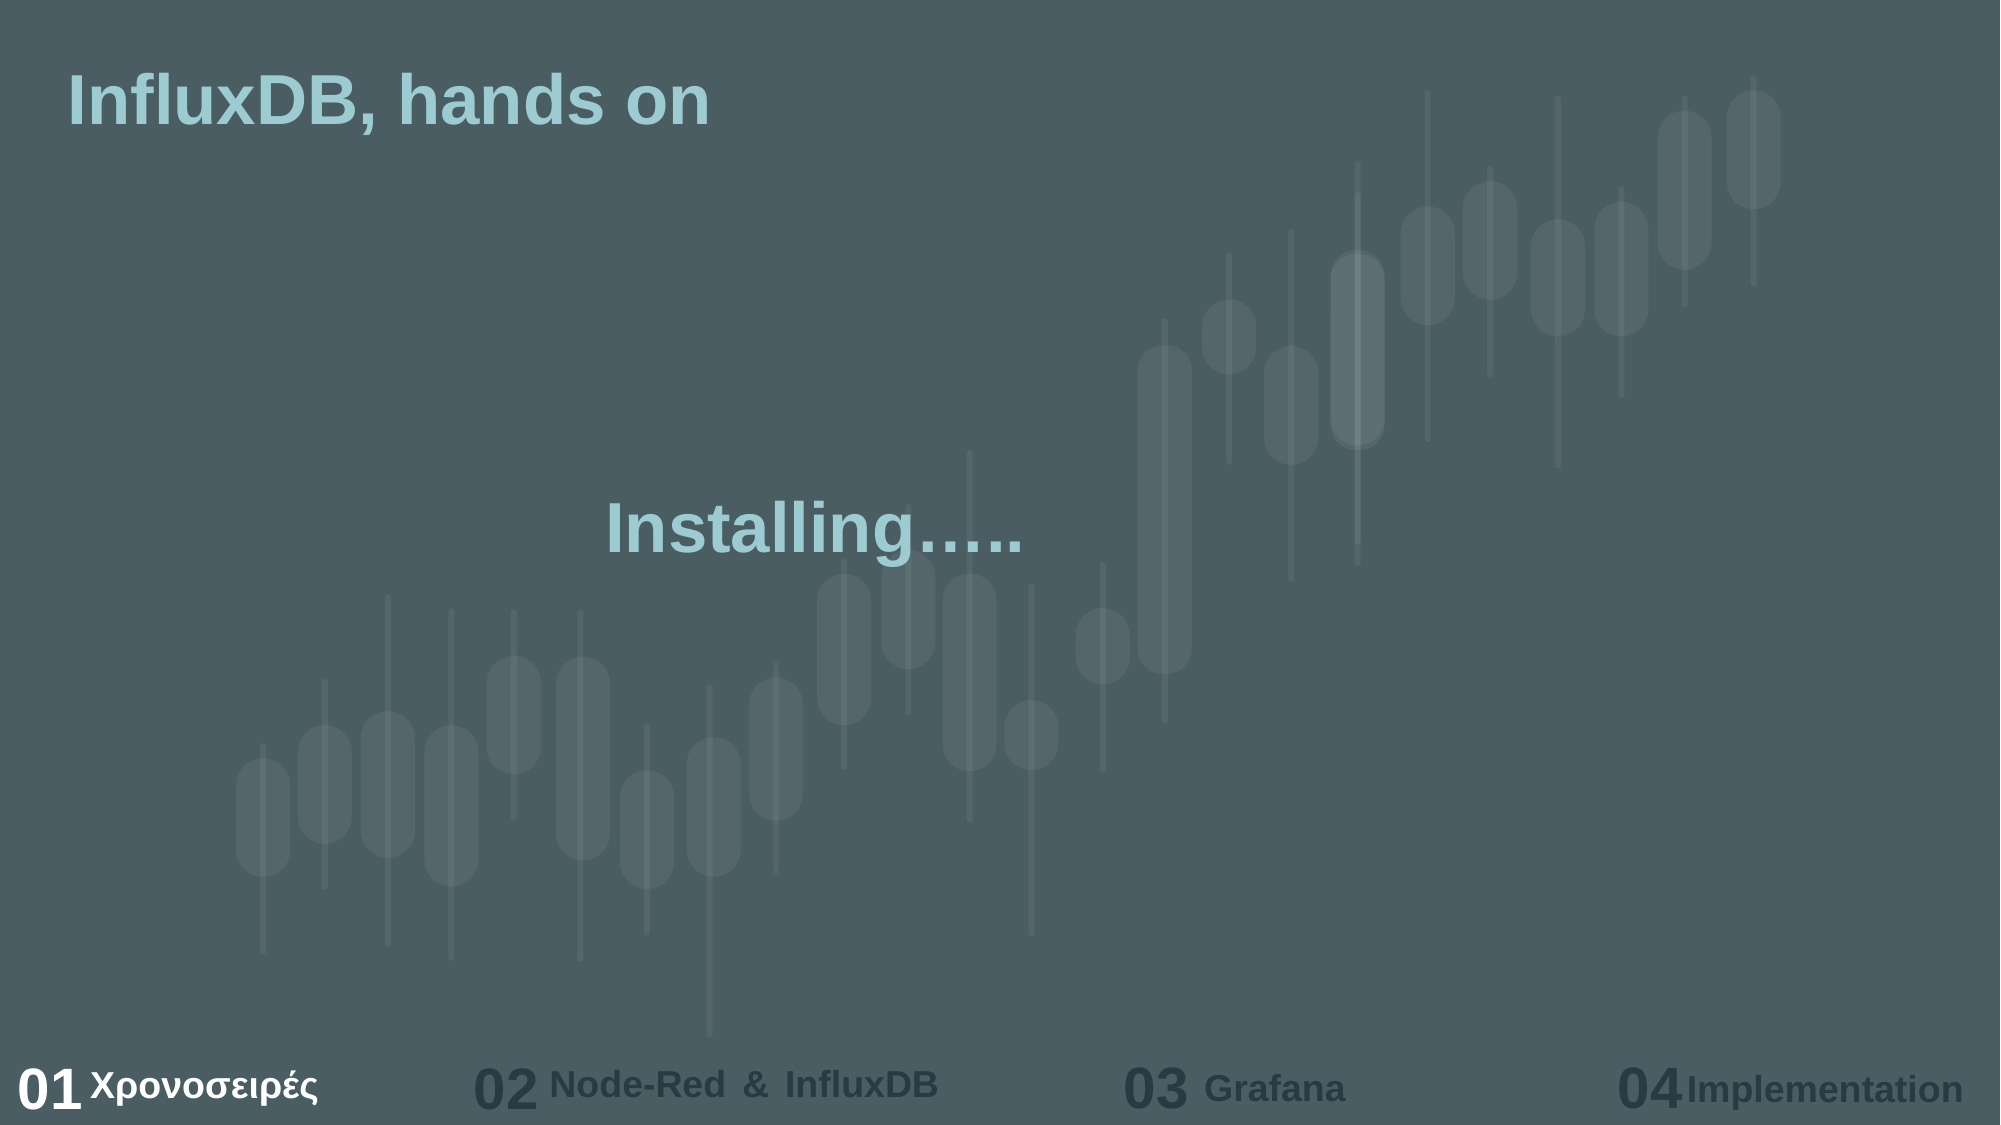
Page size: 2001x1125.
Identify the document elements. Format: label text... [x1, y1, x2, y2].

text_box Installing….. [590, 483, 1194, 603]
text_box InfluxDB, hands on [53, 55, 1952, 175]
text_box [0, 1033, 1988, 1125]
